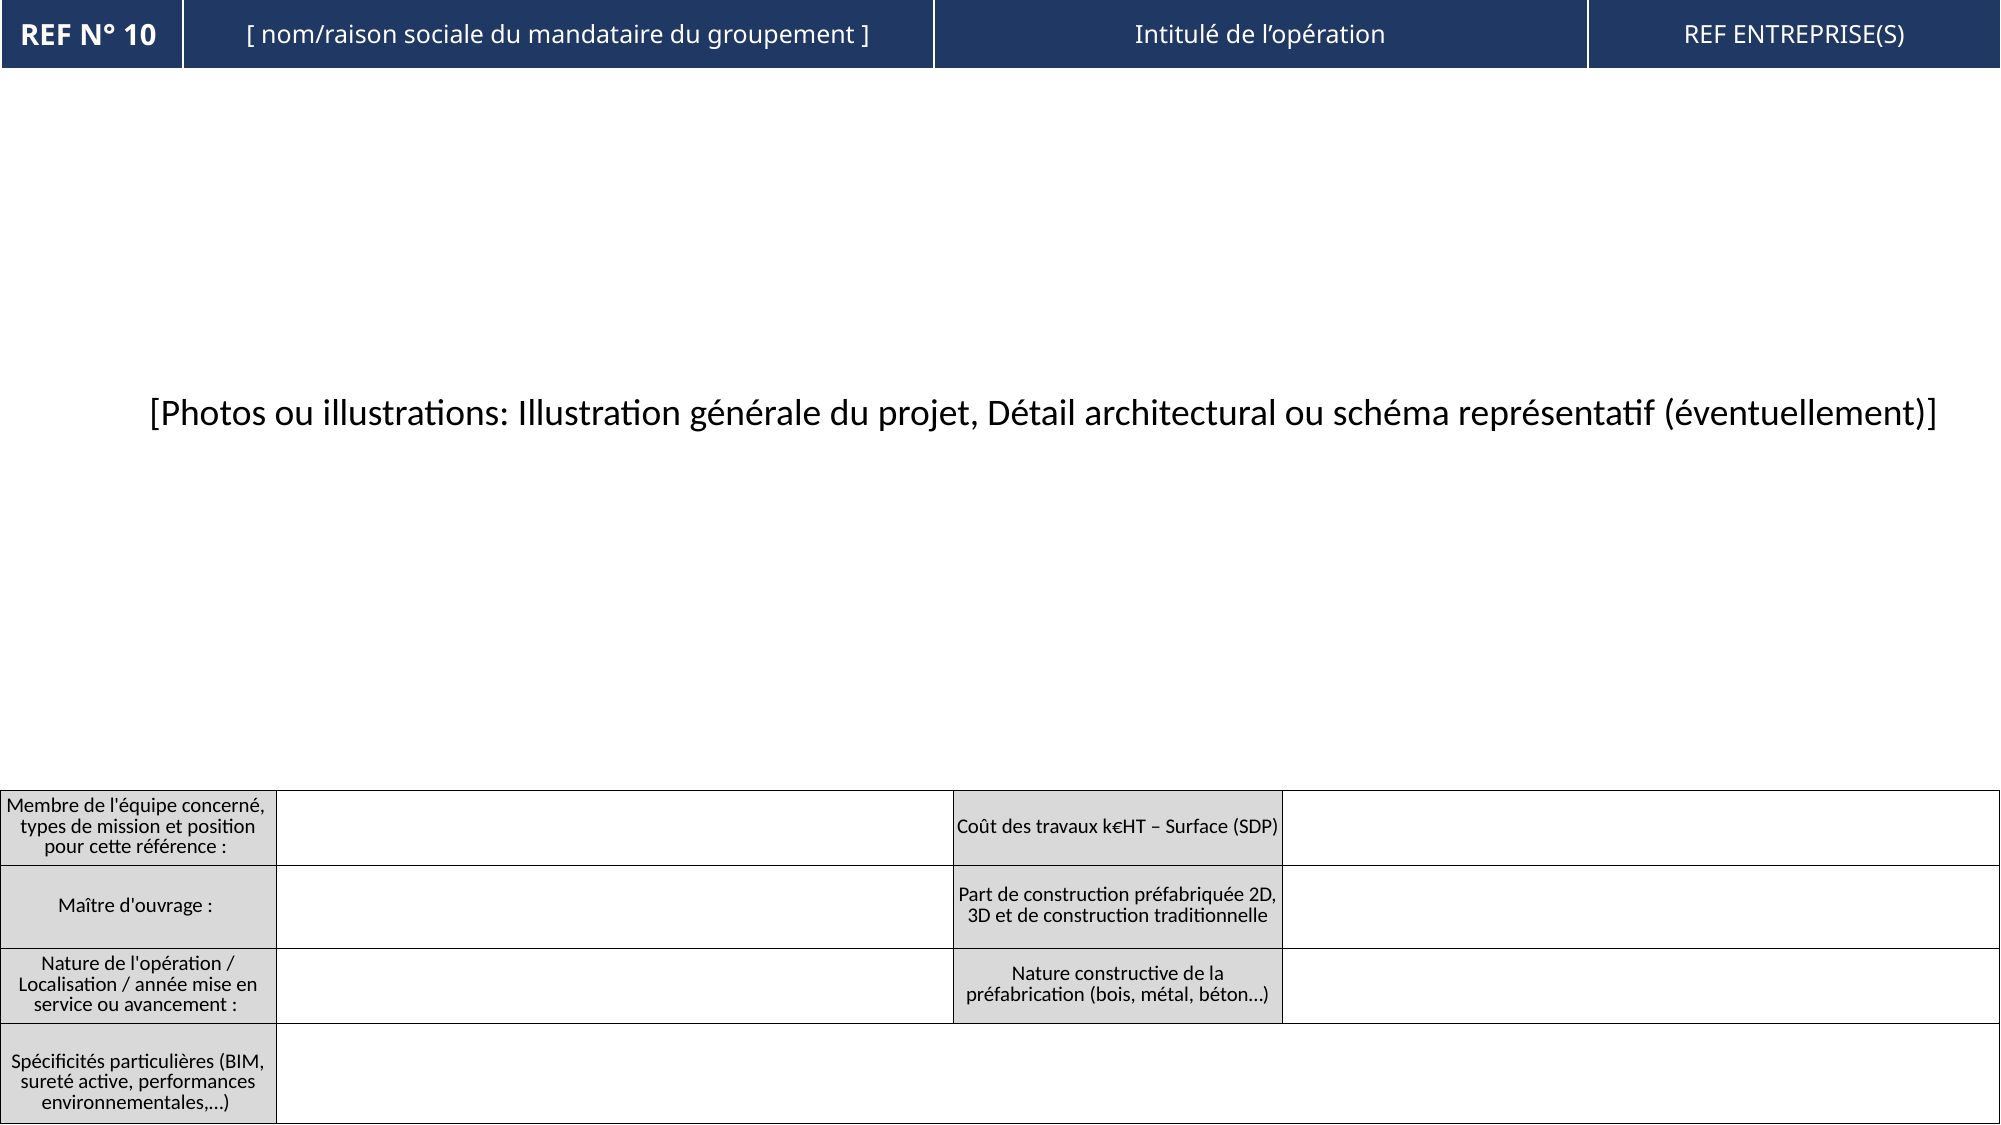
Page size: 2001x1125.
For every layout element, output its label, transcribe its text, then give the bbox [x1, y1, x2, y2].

table_cell [1283, 866, 1999, 948]
table_cell [1283, 949, 1999, 1023]
table_header [ nom/raison sociale du mandataire du groupement ] [184, 0, 933, 68]
table_header [1283, 791, 1999, 865]
table_header Coût des travaux k€HT – Surface (SDP) [954, 791, 1282, 865]
table_header REF N° 10 [2, 0, 182, 68]
table_cell Nature constructive de la préfabrication (bois, métal, béton…) [954, 949, 1282, 1023]
text_box [Photos ou illustrations: Illustration générale du projet, Détail architectural ou schéma représentatif (éventuellement)] [113, 380, 1976, 440]
table_cell [277, 949, 953, 1023]
table_cell Maître d'ouvrage : [1, 866, 276, 948]
table_cell [277, 1024, 1999, 1123]
table_header Intitulé de l’opération [935, 0, 1587, 68]
table_header [277, 791, 953, 865]
table_cell Spécificités particulières (BIM, sureté active, performances environnementales,…) [1, 1024, 276, 1123]
table_cell Nature de l'opération / Localisation / année mise en service ou avancement : [1, 949, 276, 1023]
table_header Membre de l'équipe concerné, types de mission et position pour cette référence : [1, 791, 276, 865]
table_cell [277, 866, 953, 948]
table_header REF ENTREPRISE(S) [1589, 0, 2000, 68]
table_cell Part de construction préfabriquée 2D, 3D et de construction traditionnelle [954, 866, 1282, 948]
